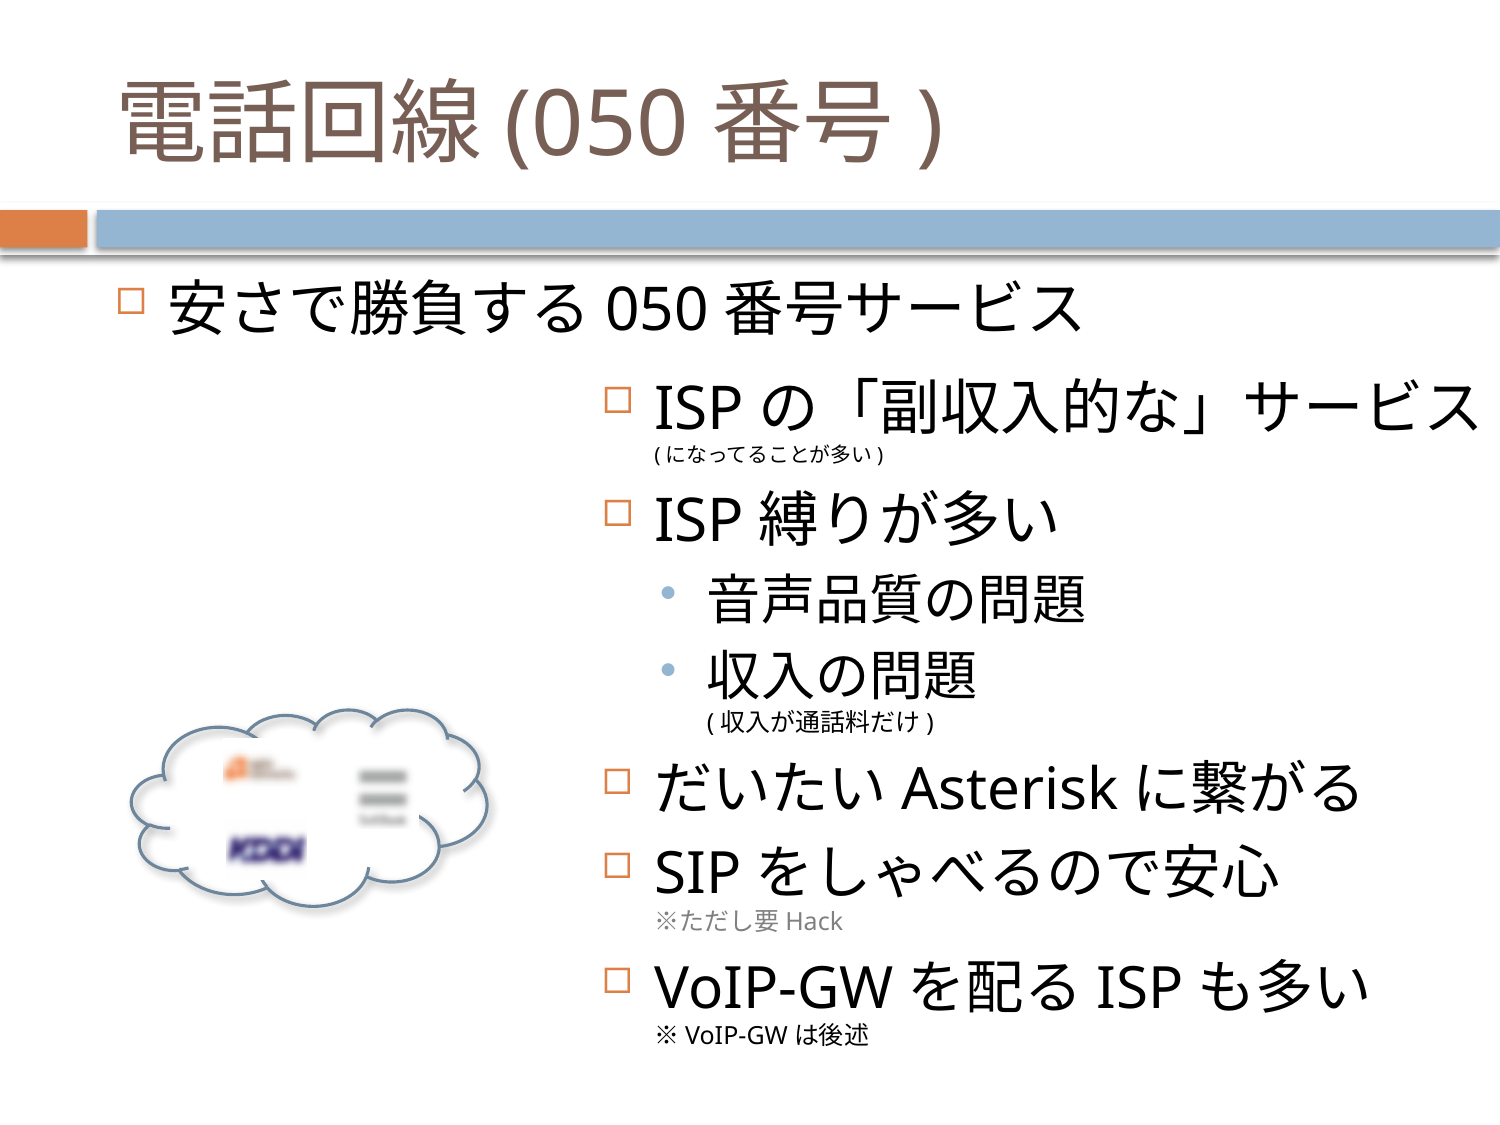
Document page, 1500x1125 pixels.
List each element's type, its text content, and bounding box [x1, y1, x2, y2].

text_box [131, 708, 488, 906]
title 電話回線(050番号) [100, 37, 1438, 200]
list 安さで勝負する050番号サービス [100, 262, 1438, 374]
text_box ISPの「副収入的な」サービス (になってることが多い) ISP縛りが多い 音声品質の問題 収入の問題 (収入が通話料だけ) だいたいAsteriskに繋がる SIPをしゃべるので安心 ※ただし要Hack VoIP-GWを配るISPも多い ※VoIP-GWは後述 [587, 361, 1500, 1092]
